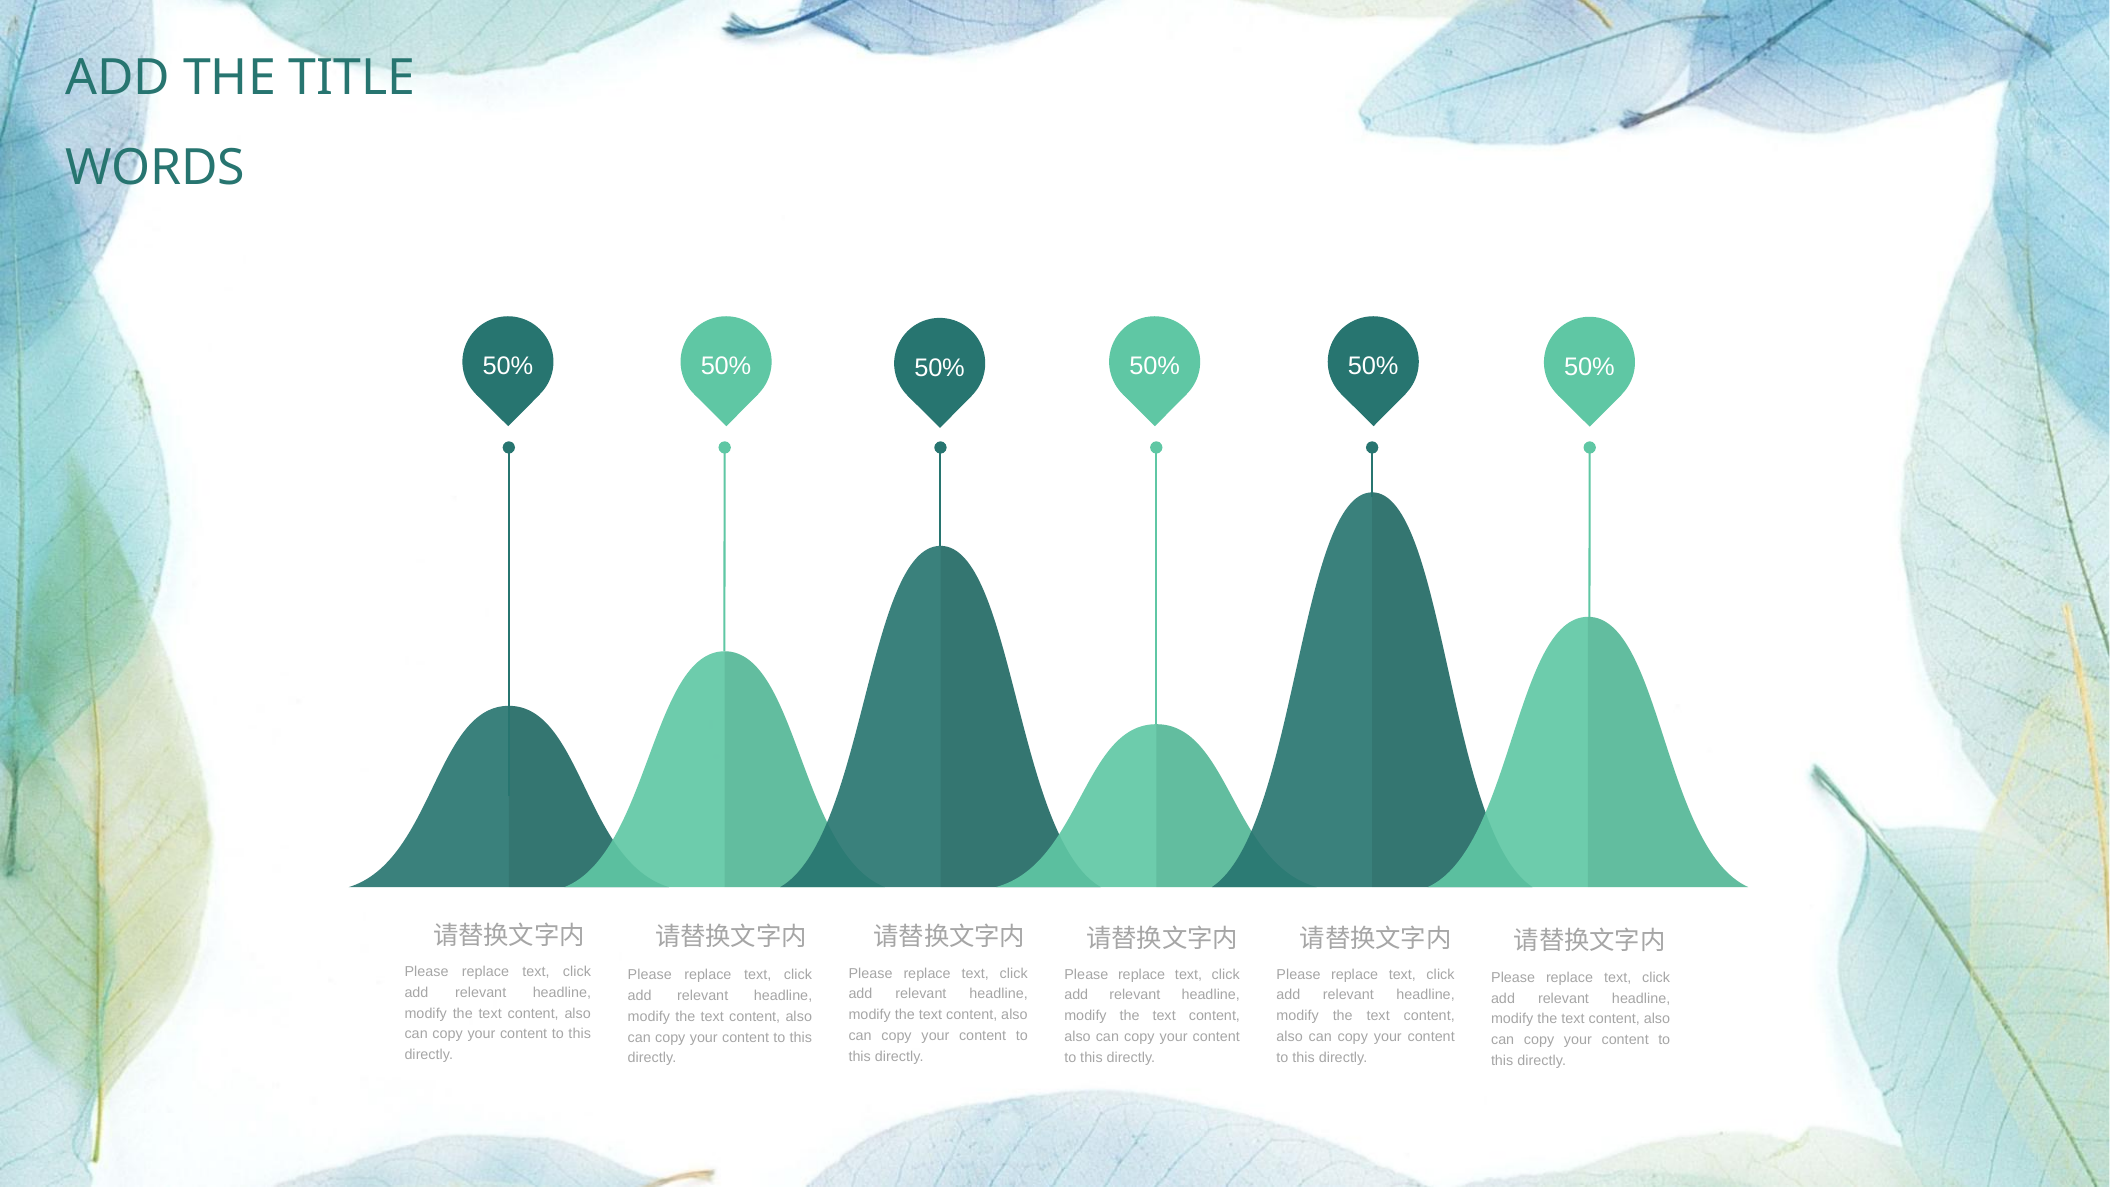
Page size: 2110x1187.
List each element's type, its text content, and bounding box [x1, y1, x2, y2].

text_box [1427, 616, 1749, 888]
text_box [1064, 916, 1241, 1065]
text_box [1491, 917, 1671, 1068]
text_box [1543, 316, 1635, 427]
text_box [894, 317, 986, 428]
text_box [780, 545, 1101, 888]
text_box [564, 651, 780, 888]
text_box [1211, 492, 1533, 888]
picture [0, 0, 2110, 1187]
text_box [627, 914, 813, 1066]
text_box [1109, 316, 1201, 427]
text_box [848, 914, 1029, 1064]
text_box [996, 724, 1211, 888]
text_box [348, 705, 564, 888]
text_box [680, 316, 772, 427]
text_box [462, 316, 554, 427]
text_box ADD THE TITLE WORDS [50, 7, 583, 202]
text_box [404, 912, 592, 1062]
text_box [1327, 316, 1419, 427]
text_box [1276, 916, 1456, 1065]
